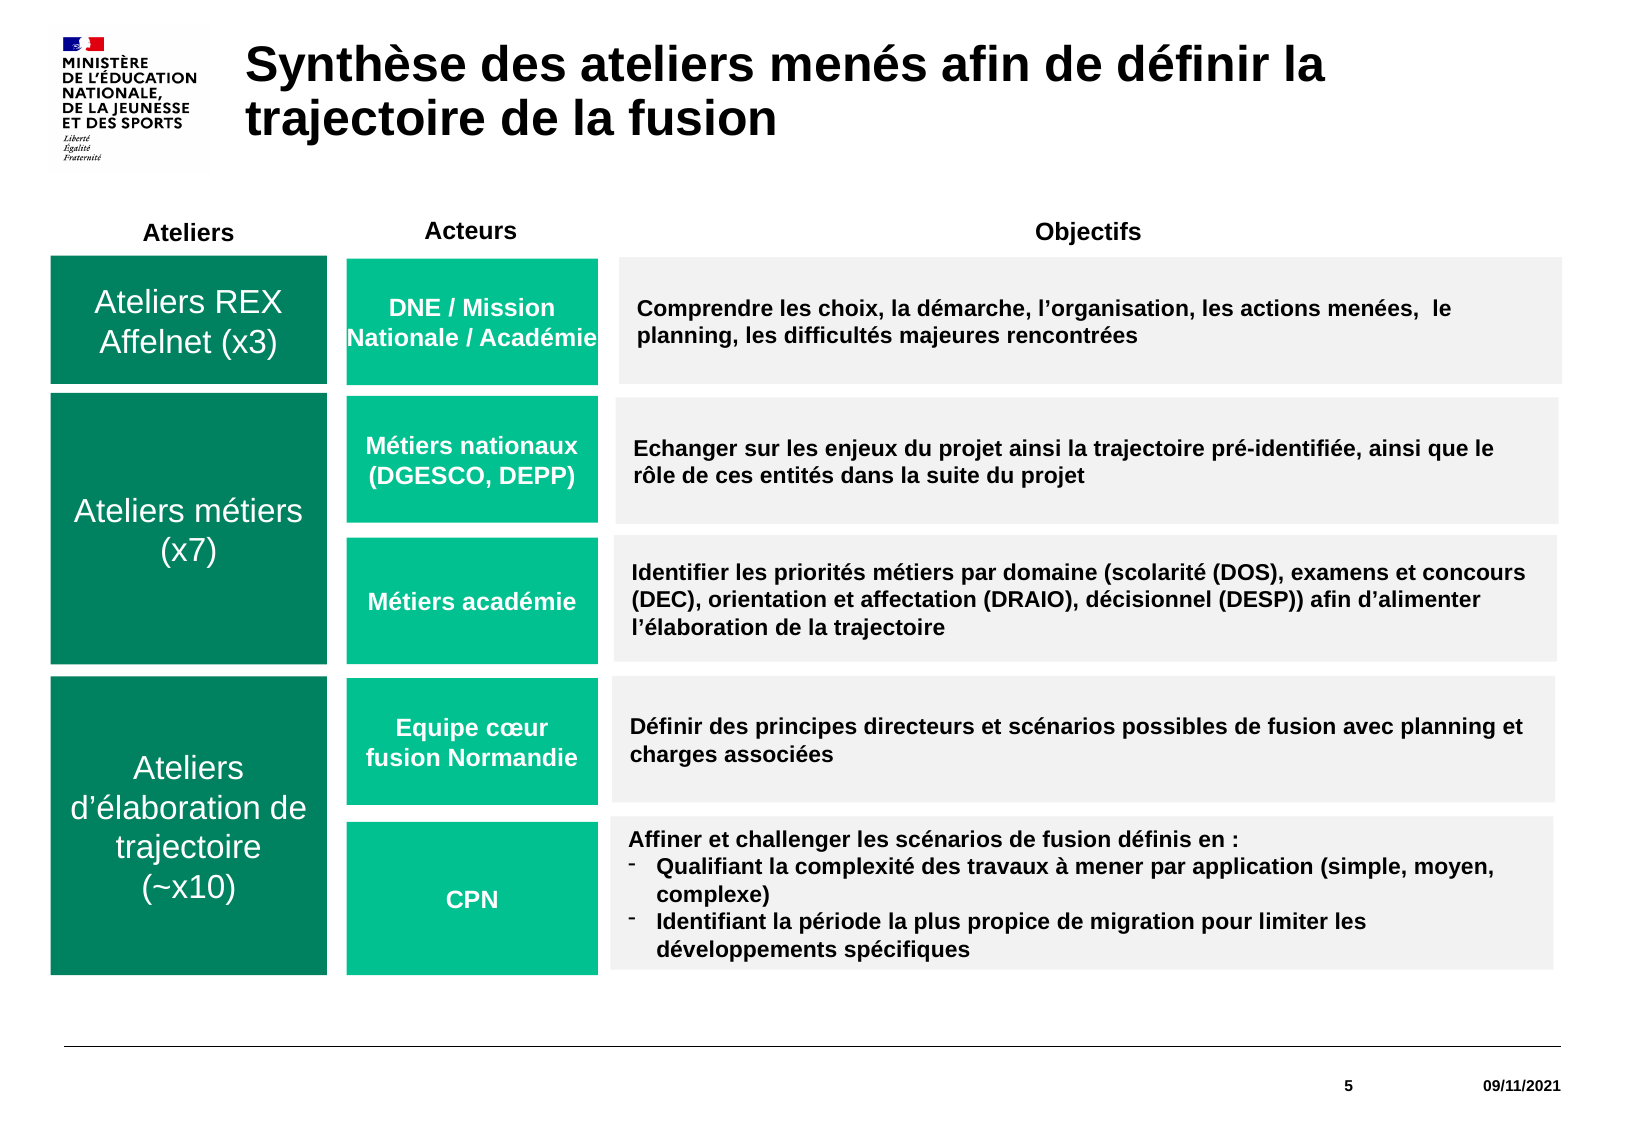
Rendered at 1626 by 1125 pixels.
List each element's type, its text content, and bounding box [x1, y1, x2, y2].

picture [48, 23, 211, 174]
text_box Comprendre les choix, la démarche, l’organisation, les actions menées, le planning, les difficultés majeures rencontrées [617, 255, 1564, 386]
text_box Ateliers [50, 208, 327, 254]
text_box Objectifs [615, 208, 1563, 253]
text_box Acteurs [332, 207, 610, 253]
text_box DNE / Mission Nationale / Académie [344, 256, 600, 387]
slide_number 5 [1113, 1046, 1354, 1125]
text_box Ateliers métiers (x7) [49, 391, 329, 667]
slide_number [1354, 1046, 1562, 1125]
title Synthèse des ateliers menés afin de définir la trajectoire de la fusion [244, 38, 1562, 184]
text_box Définir des principes directeurs et scénarios possibles de fusion avec planning et charges associées [610, 674, 1557, 805]
text_box Ateliers d’élaboration de trajectoire (~x10) [49, 674, 329, 977]
text_box Ateliers REX Affelnet (x3) [49, 253, 329, 386]
text_box Echanger sur les enjeux du projet ainsi la trajectoire pré-identifiée, ainsi que le rôle de ces entités dans la suite du projet [614, 395, 1561, 526]
text_box Métiers académie [344, 535, 600, 666]
text_box Affiner et challenger les scénarios de fusion définis en : Qualifiant la complexité des travaux à mener par application (simple, moyen, complexe) Identifiant la période la plus propice de migration pour limiter les développements spécifiques [608, 814, 1555, 972]
text_box Identifier les priorités métiers par domaine (scolarité (DOS), examens et concours (DEC), orientation et affectation (DRAIO), décisionnel (DESP)) afin d’alimenter l’élaboration de la trajectoire [612, 533, 1559, 664]
text_box Métiers nationaux (DGESCO, DEPP) [344, 394, 600, 525]
text_box CPN [344, 820, 600, 977]
text_box Equipe cœur fusion Normandie [344, 676, 600, 807]
